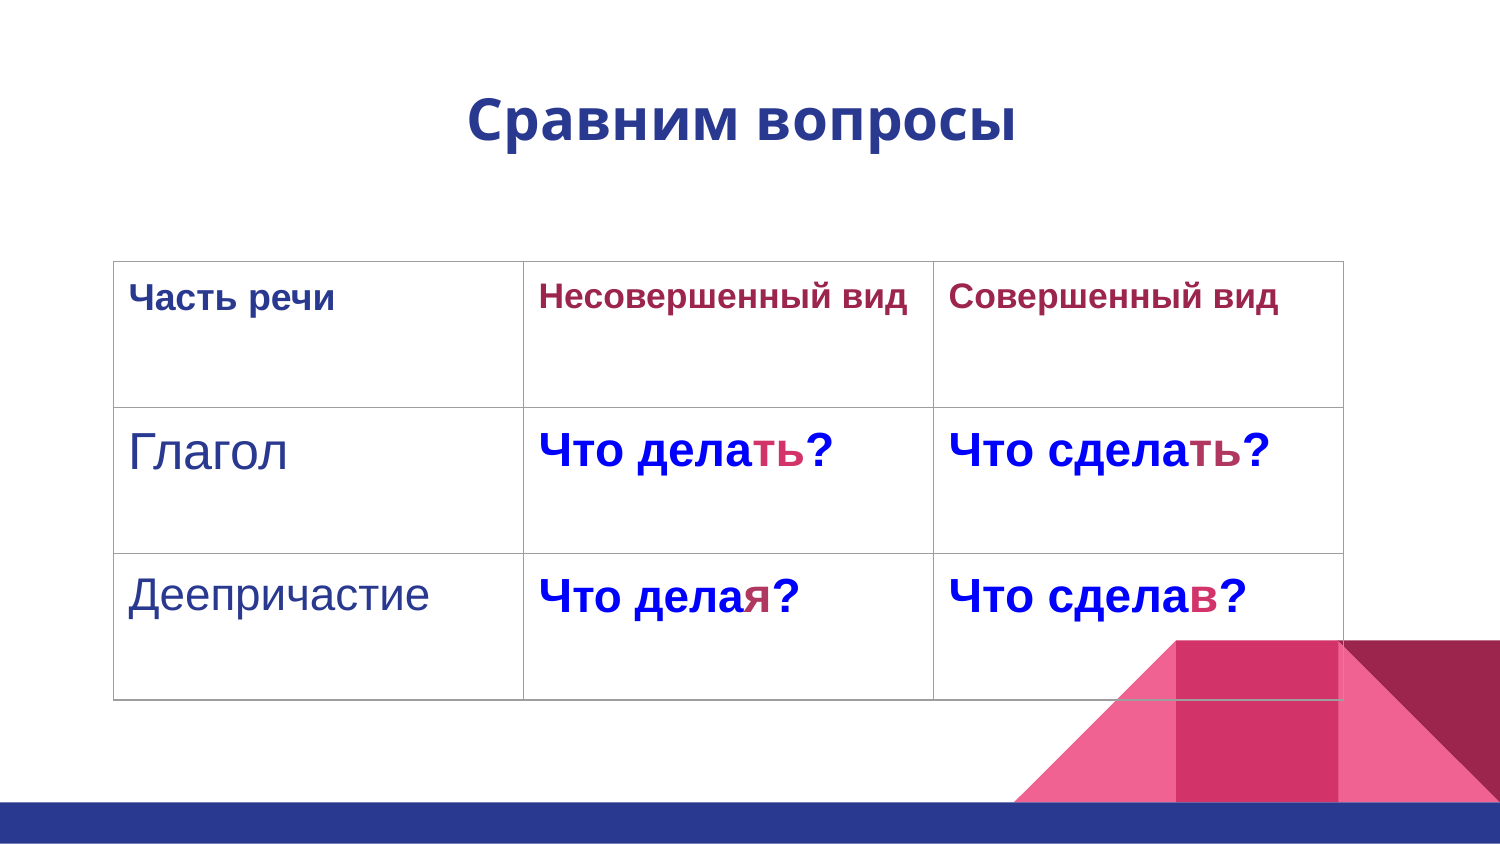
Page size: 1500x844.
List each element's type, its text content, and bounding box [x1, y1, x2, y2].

table_cell Что сделать? [934, 408, 1343, 553]
table_cell Глагол [114, 408, 523, 553]
table_header Совершенный вид [934, 262, 1343, 407]
table_cell Что делать? [524, 408, 933, 553]
table_cell Что делая? [524, 554, 933, 699]
table_cell Что сделав? [934, 554, 1343, 699]
table_header Несовершенный вид [524, 262, 933, 407]
table_cell Деепричастие [114, 554, 523, 699]
title Сравним вопросы [51, 67, 1449, 167]
table_header Часть речи [114, 262, 523, 407]
